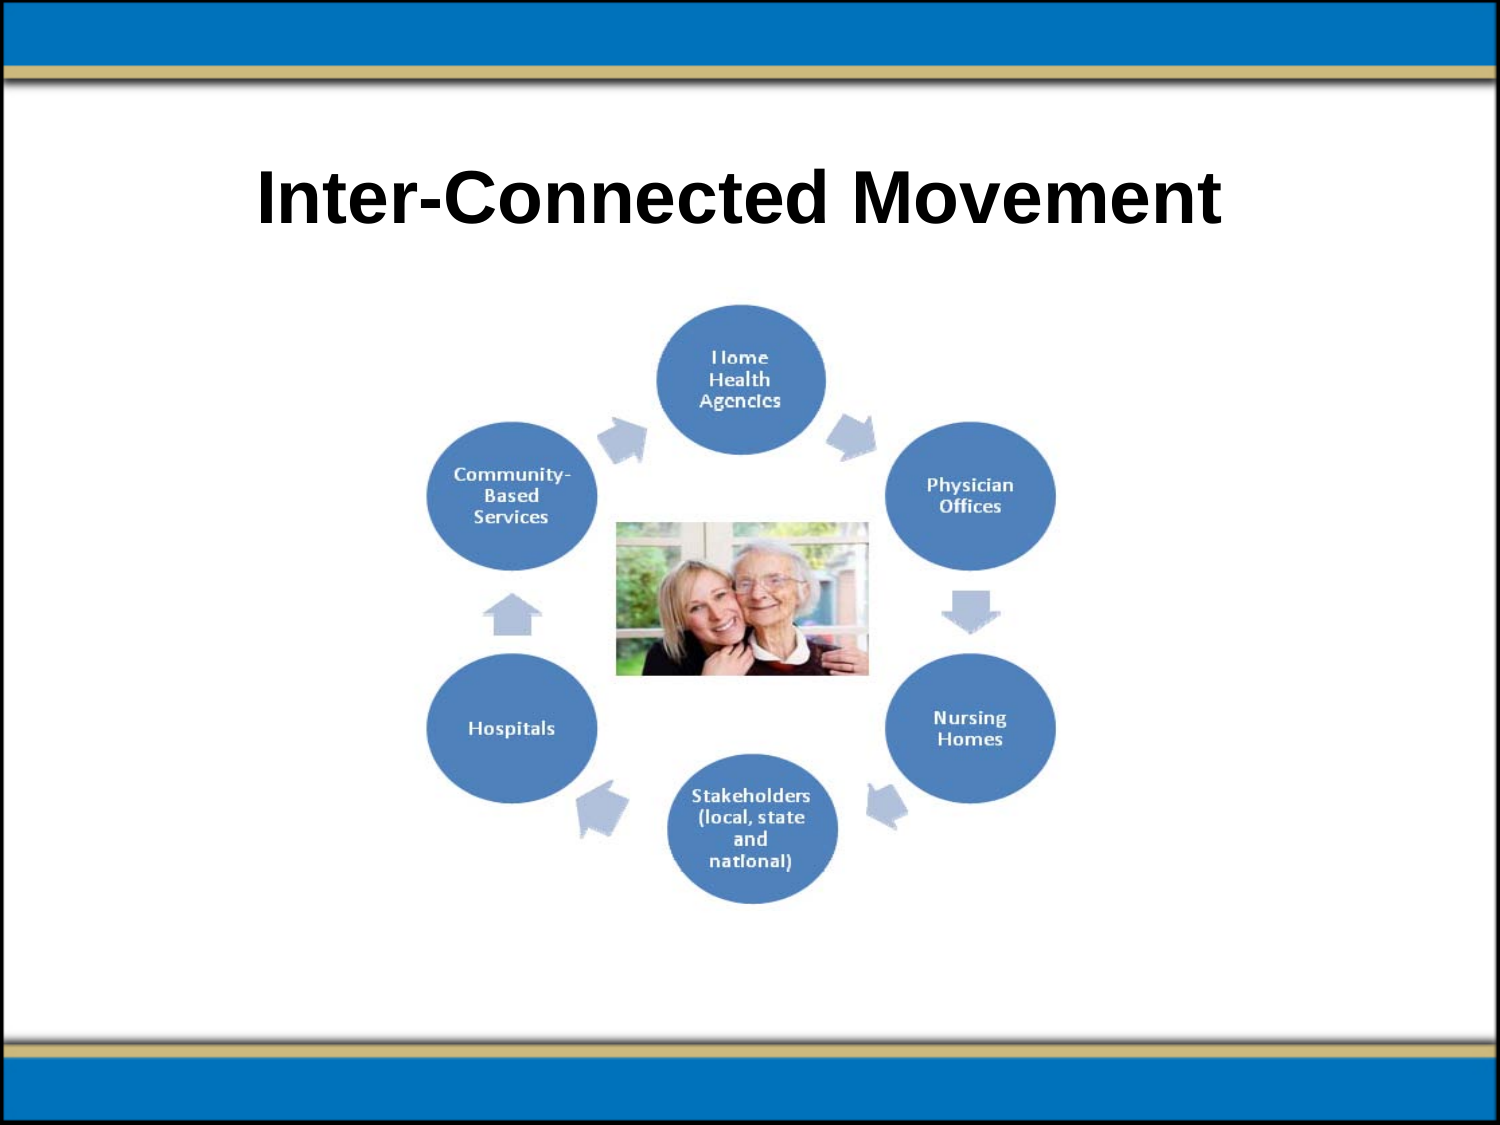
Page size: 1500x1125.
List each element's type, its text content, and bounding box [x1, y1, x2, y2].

title Inter-Connected Movement [112, 99, 1388, 288]
picture [0, 0, 1500, 1125]
